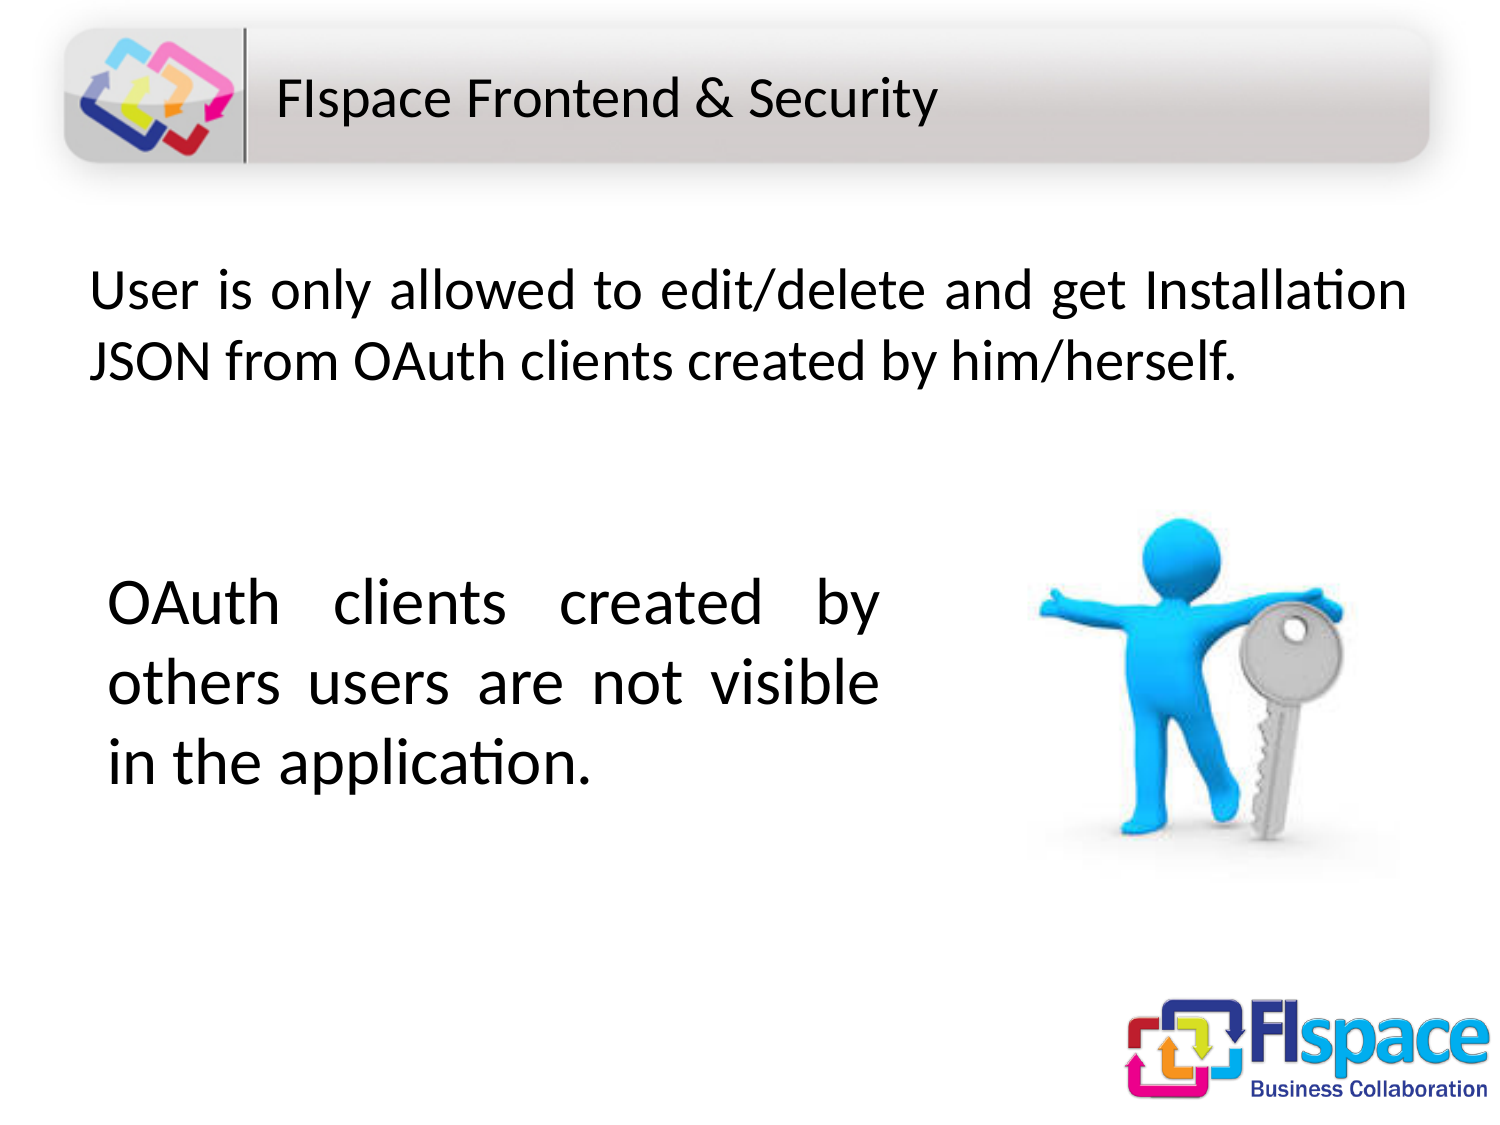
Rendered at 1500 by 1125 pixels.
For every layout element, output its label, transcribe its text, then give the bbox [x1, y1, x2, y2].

text_box User is only allowed to edit/delete and get Installation JSON from OAuth clients created by him/herself. [75, 243, 1426, 445]
picture [0, 0, 1500, 253]
title FIspace Frontend & Security [261, 39, 1401, 149]
picture [1118, 993, 1496, 1101]
picture [1009, 492, 1401, 883]
text_box OAuth clients created by others users are not visible in the application. [92, 549, 896, 827]
